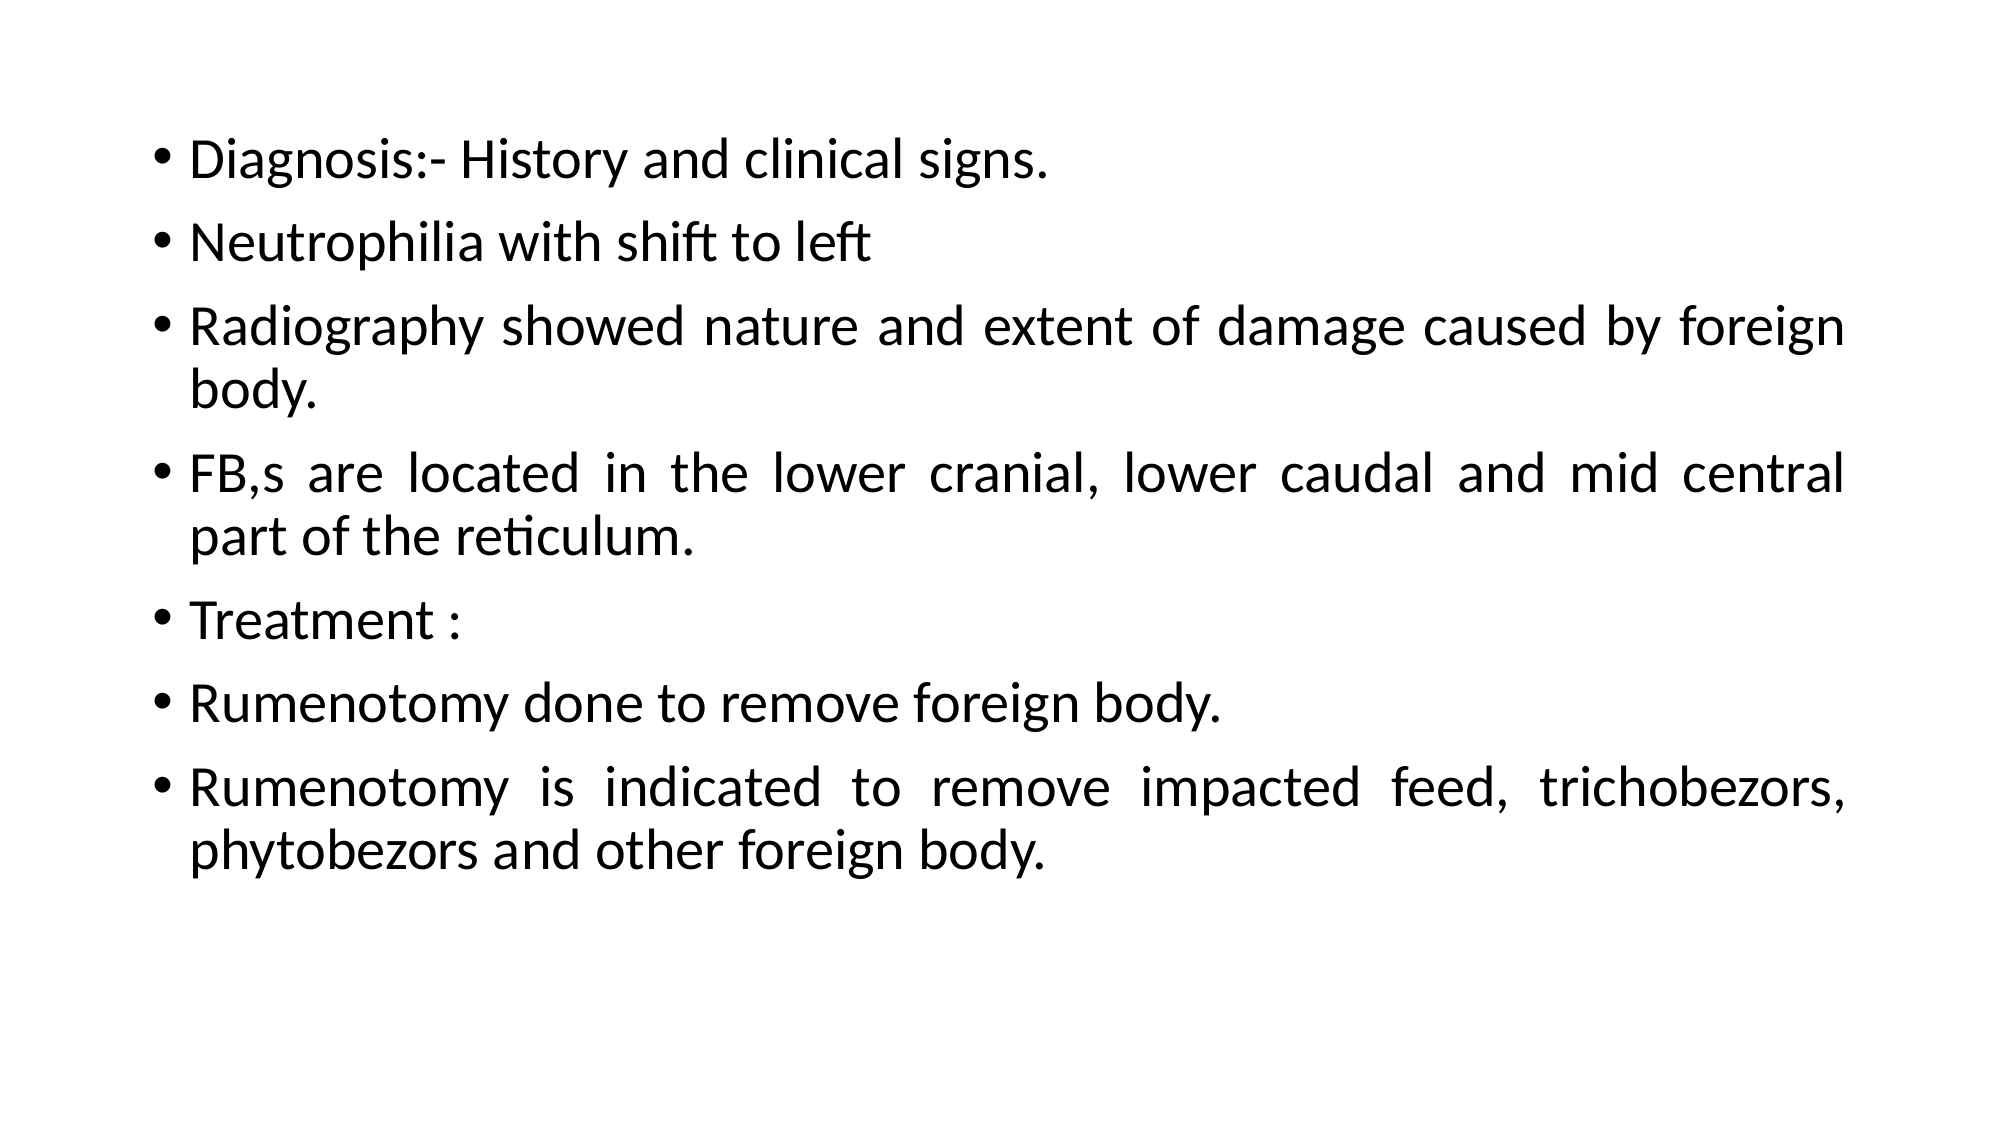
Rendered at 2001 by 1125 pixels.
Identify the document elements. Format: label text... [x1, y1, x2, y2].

list Diagnosis:- History and clinical signs. Neutrophilia with shift to left Radiography showed nature and extent of damage caused by foreign body. FB,s are located in the lower cranial, lower caudal and mid central part of the reticulum. Treatment : Rumenotomy done to remove foreign body. Rumenotomy is indicated to remove impacted feed, trichobezors, phytobezors and other foreign body. [137, 120, 1863, 1035]
